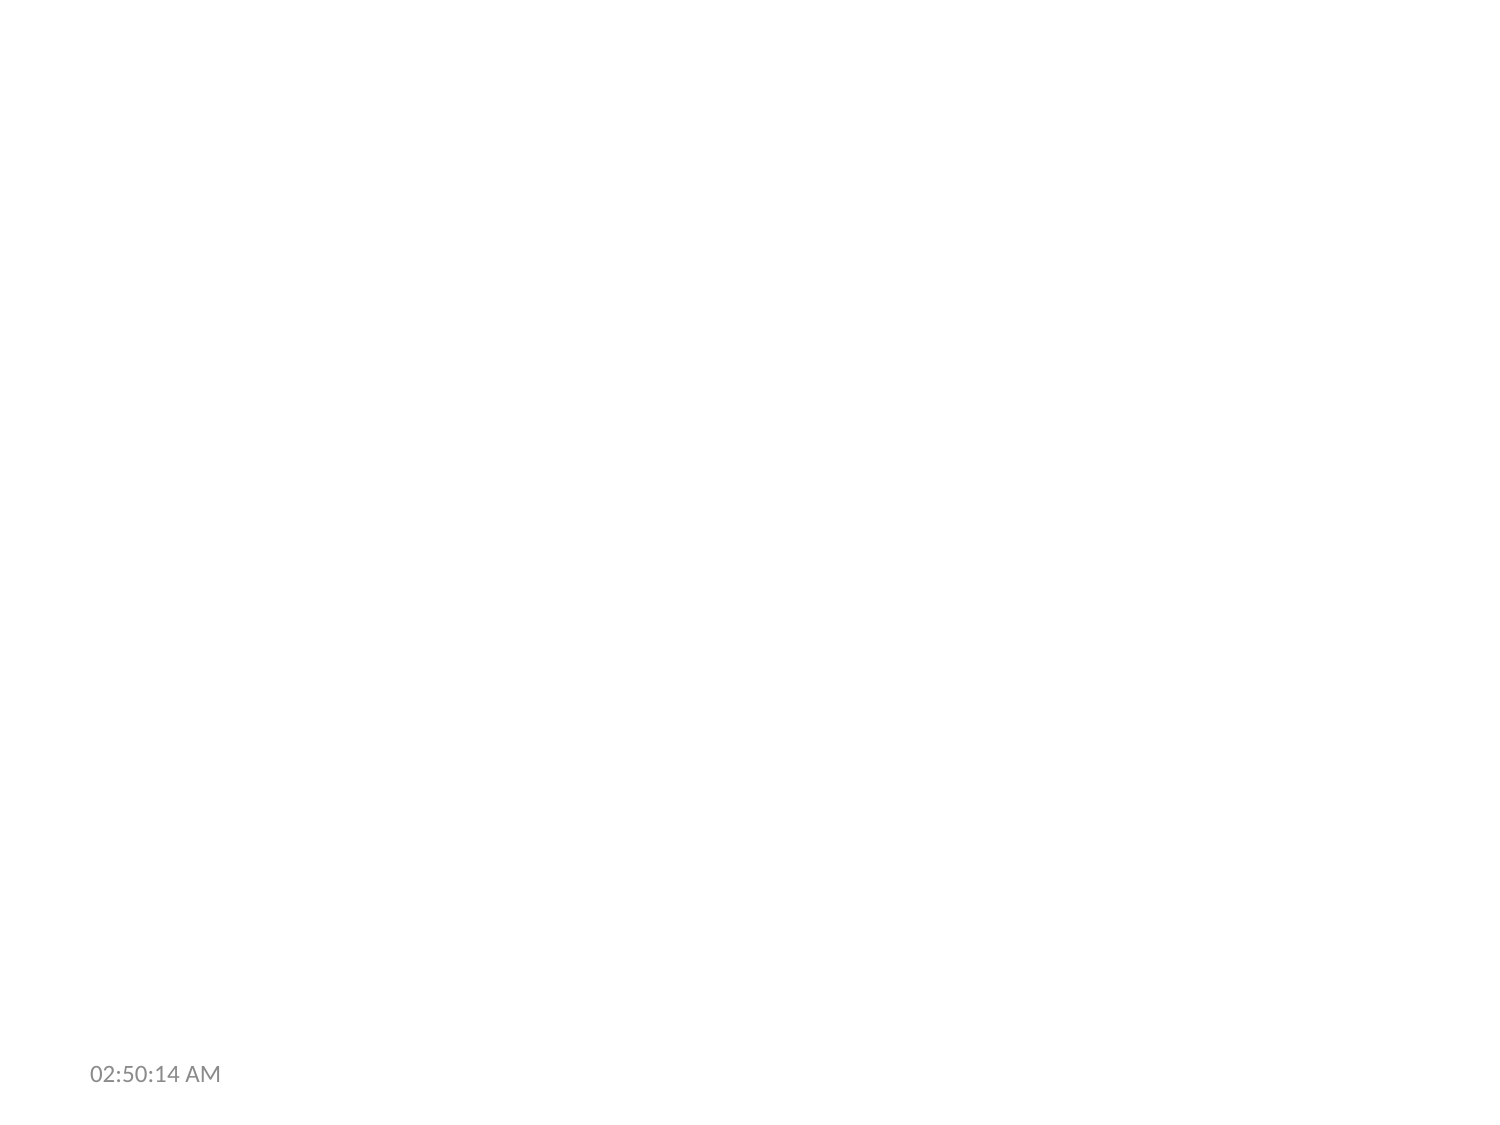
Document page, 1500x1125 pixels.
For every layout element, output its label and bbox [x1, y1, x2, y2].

slide_number [75, 1042, 425, 1103]
